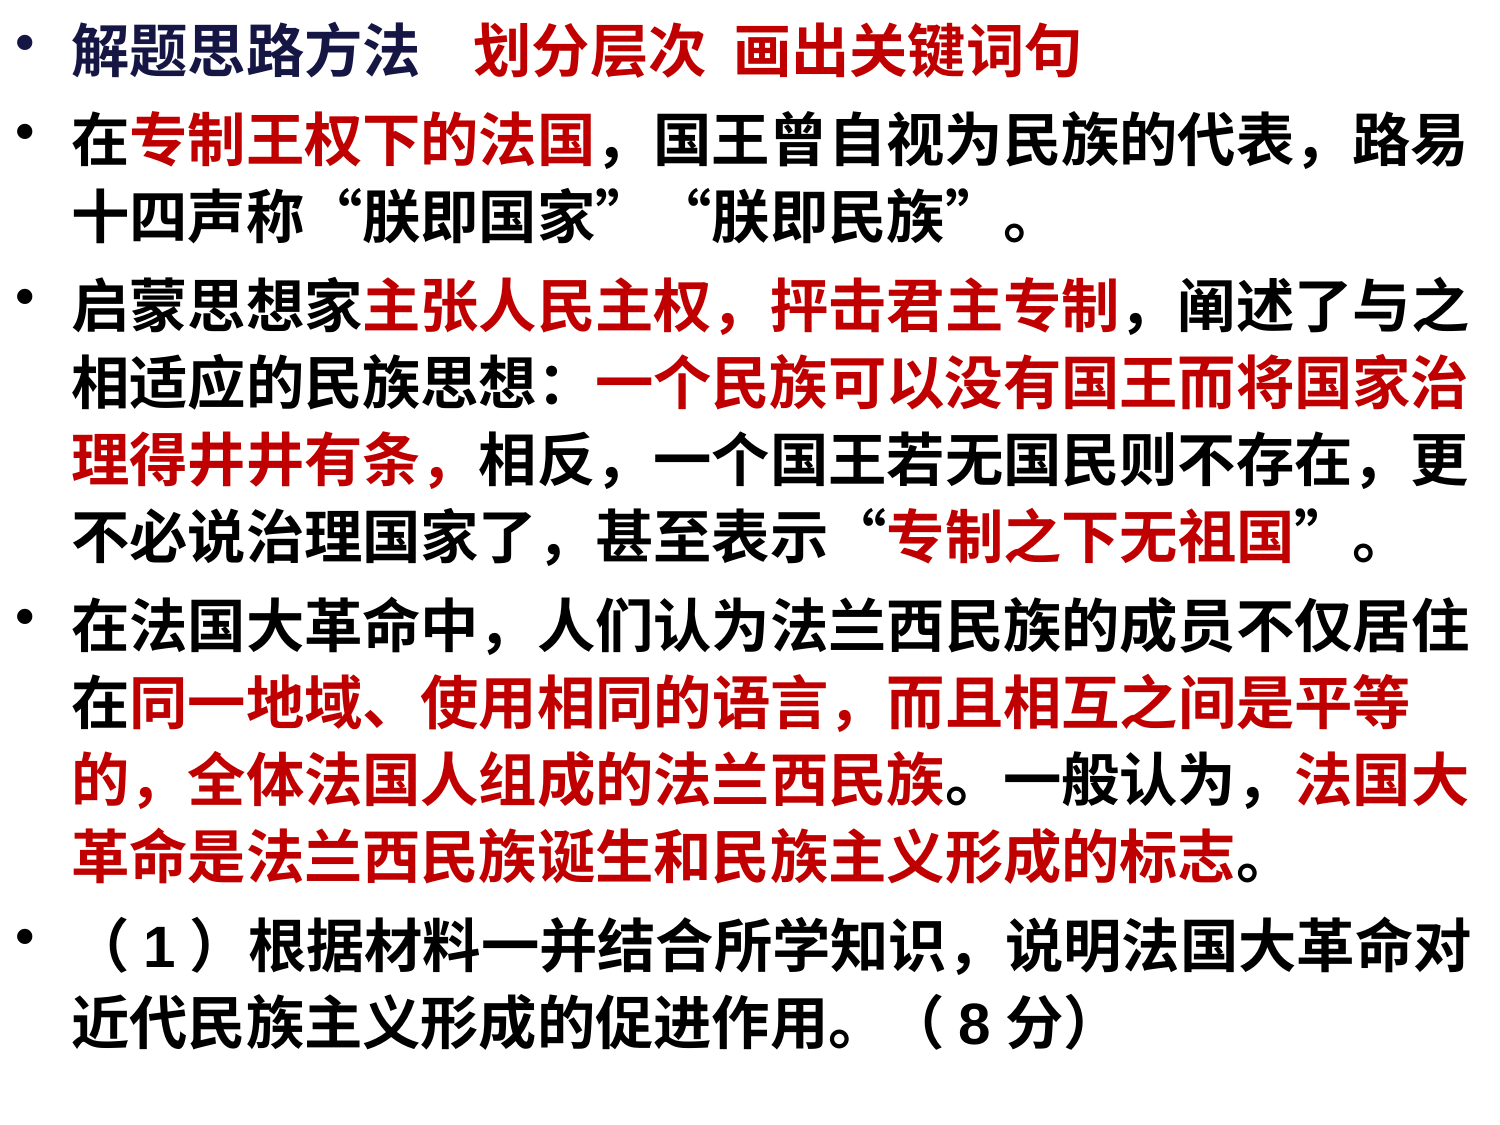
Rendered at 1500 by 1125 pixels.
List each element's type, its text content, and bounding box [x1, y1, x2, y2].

list 解题思路方法 划分层次 画出关键词句 在专制王权下的法国，国王曾自视为民族的代表，路易十四声称“朕即国家”“朕即民族”。 启蒙思想家主张人民主权，抨击君主专制，阐述了与之相适应的民族思想：一个民族可以没有国王而将国家治理得井井有条，相反，一个国王若无国民则不存在，更不必说治理国家了，甚至表示“专制之下无祖国”。 在法国大革命中，人们认为法兰西民族的成员不仅居住在同一地域、使用相同的语言，而且相互之间是平等的，全体法国人组成的法兰西民族。一般认为，法国大革命是法兰西民族诞生和民族主义形成的标志。 （1）根据材料一并结合所学知识，说明法国大革命对近代民族主义形成的促进作用。（8分） [0, 0, 1500, 1125]
